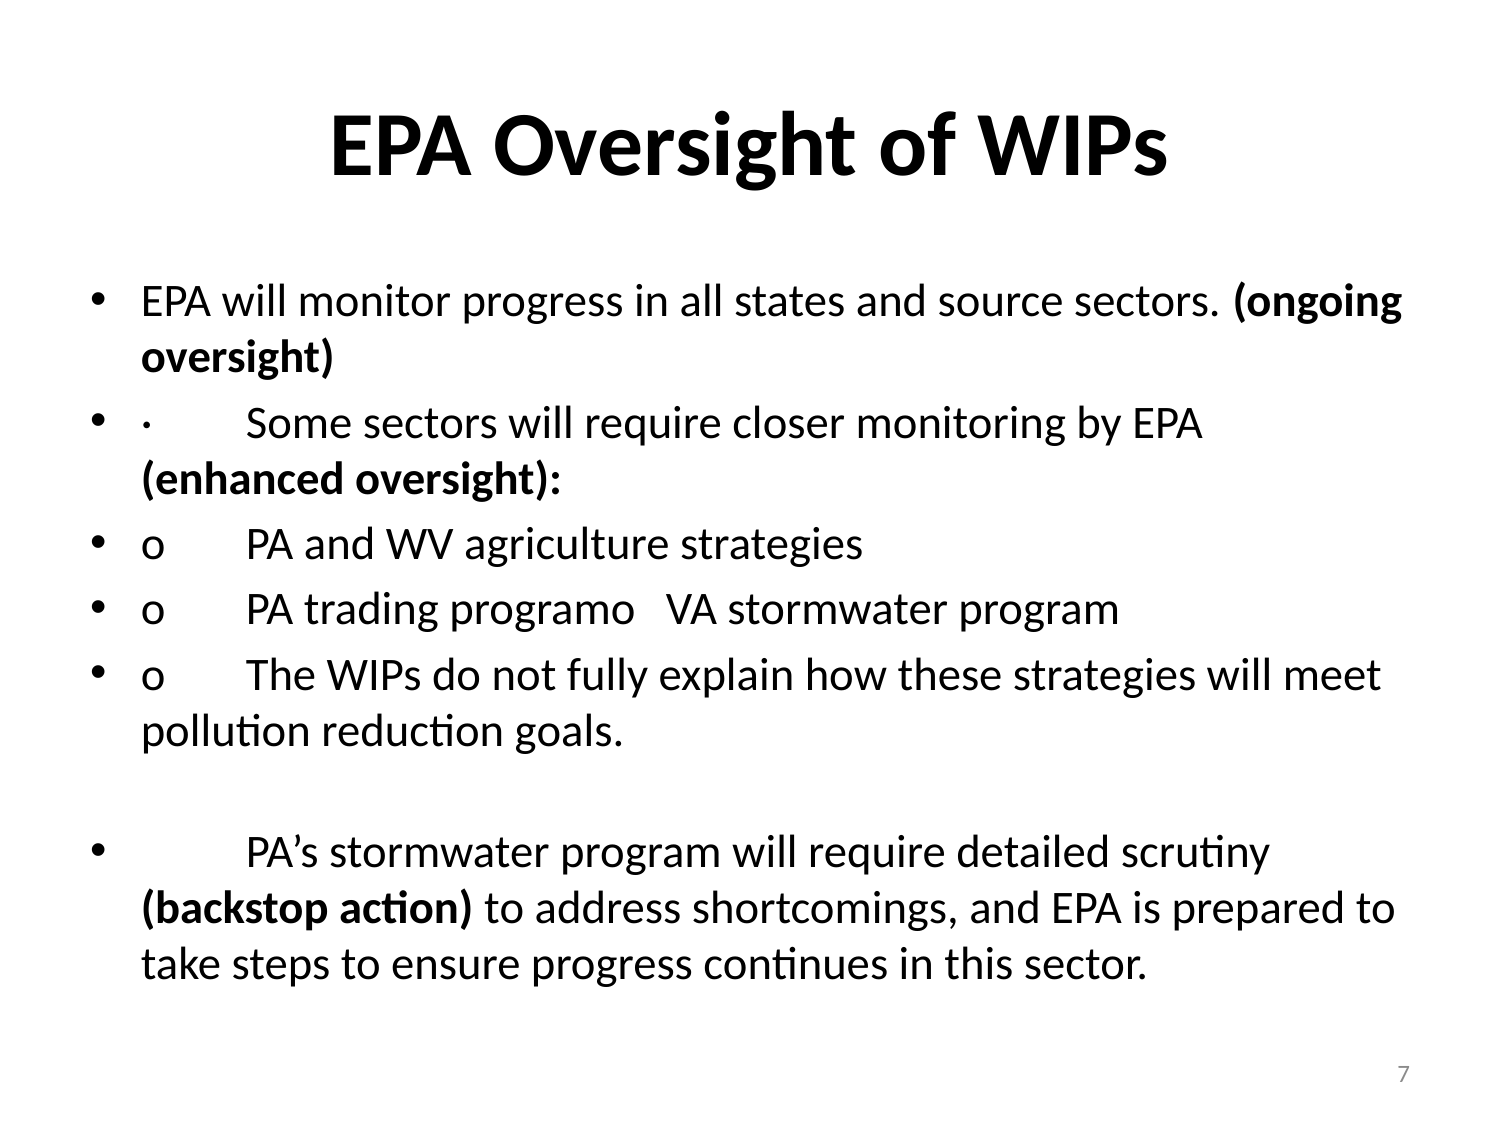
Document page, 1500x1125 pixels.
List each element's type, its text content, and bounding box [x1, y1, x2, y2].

list EPA will monitor progress in all states and source sectors. (ongoing oversight) · Some sectors will require closer monitoring by EPA (enhanced oversight): o PA and WV agriculture strategies o PA trading programo VA stormwater program o The WIPs do not fully explain how these strategies will meet pollution reduction goals. PA’s stormwater program will require detailed scrutiny (backstop action) to address shortcomings, and EPA is prepared to take steps to ensure progress continues in this sector. [75, 262, 1425, 1005]
slide_number 7 [1074, 1042, 1425, 1103]
title EPA Oversight of WIPs [75, 45, 1425, 233]
